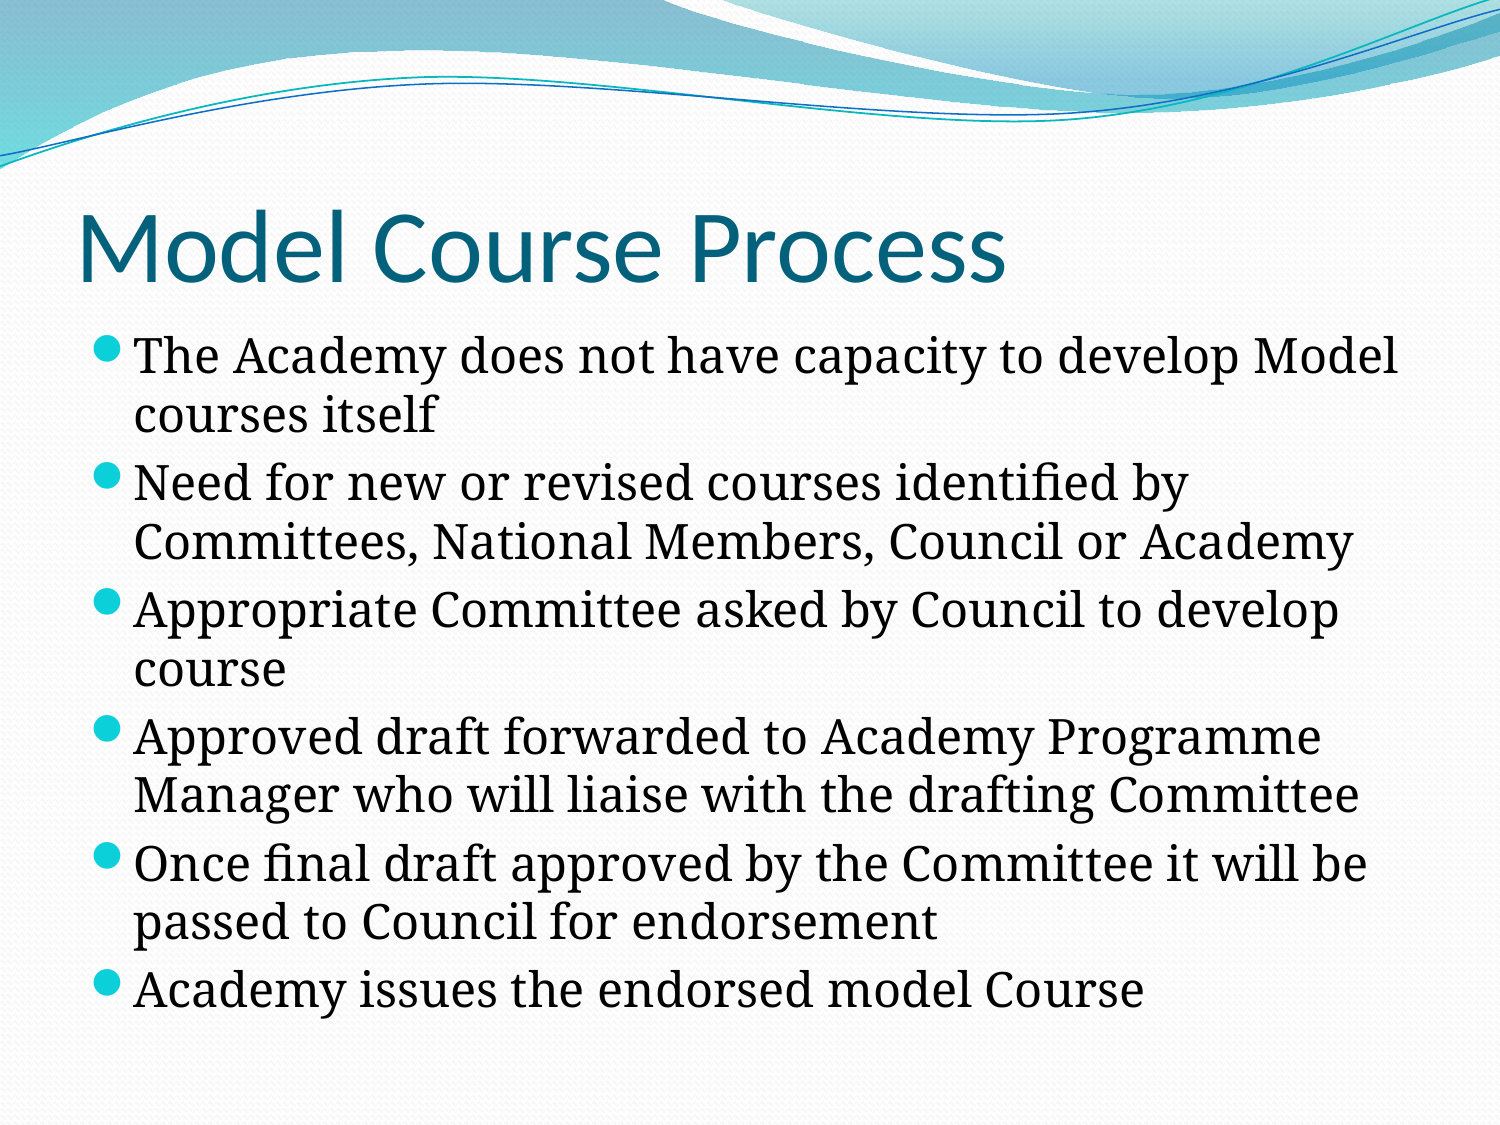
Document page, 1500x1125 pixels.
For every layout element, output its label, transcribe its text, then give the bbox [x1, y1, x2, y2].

title Model Course Process [75, 115, 1425, 303]
list The Academy does not have capacity to develop Model courses itself Need for new or revised courses identified by Committees, National Members, Council or Academy Appropriate Committee asked by Council to develop course Approved draft forwarded to Academy Programme Manager who will liaise with the drafting Committee Once final draft approved by the Committee it will be passed to Council for endorsement Academy issues the endorsed model Course [75, 317, 1425, 1038]
